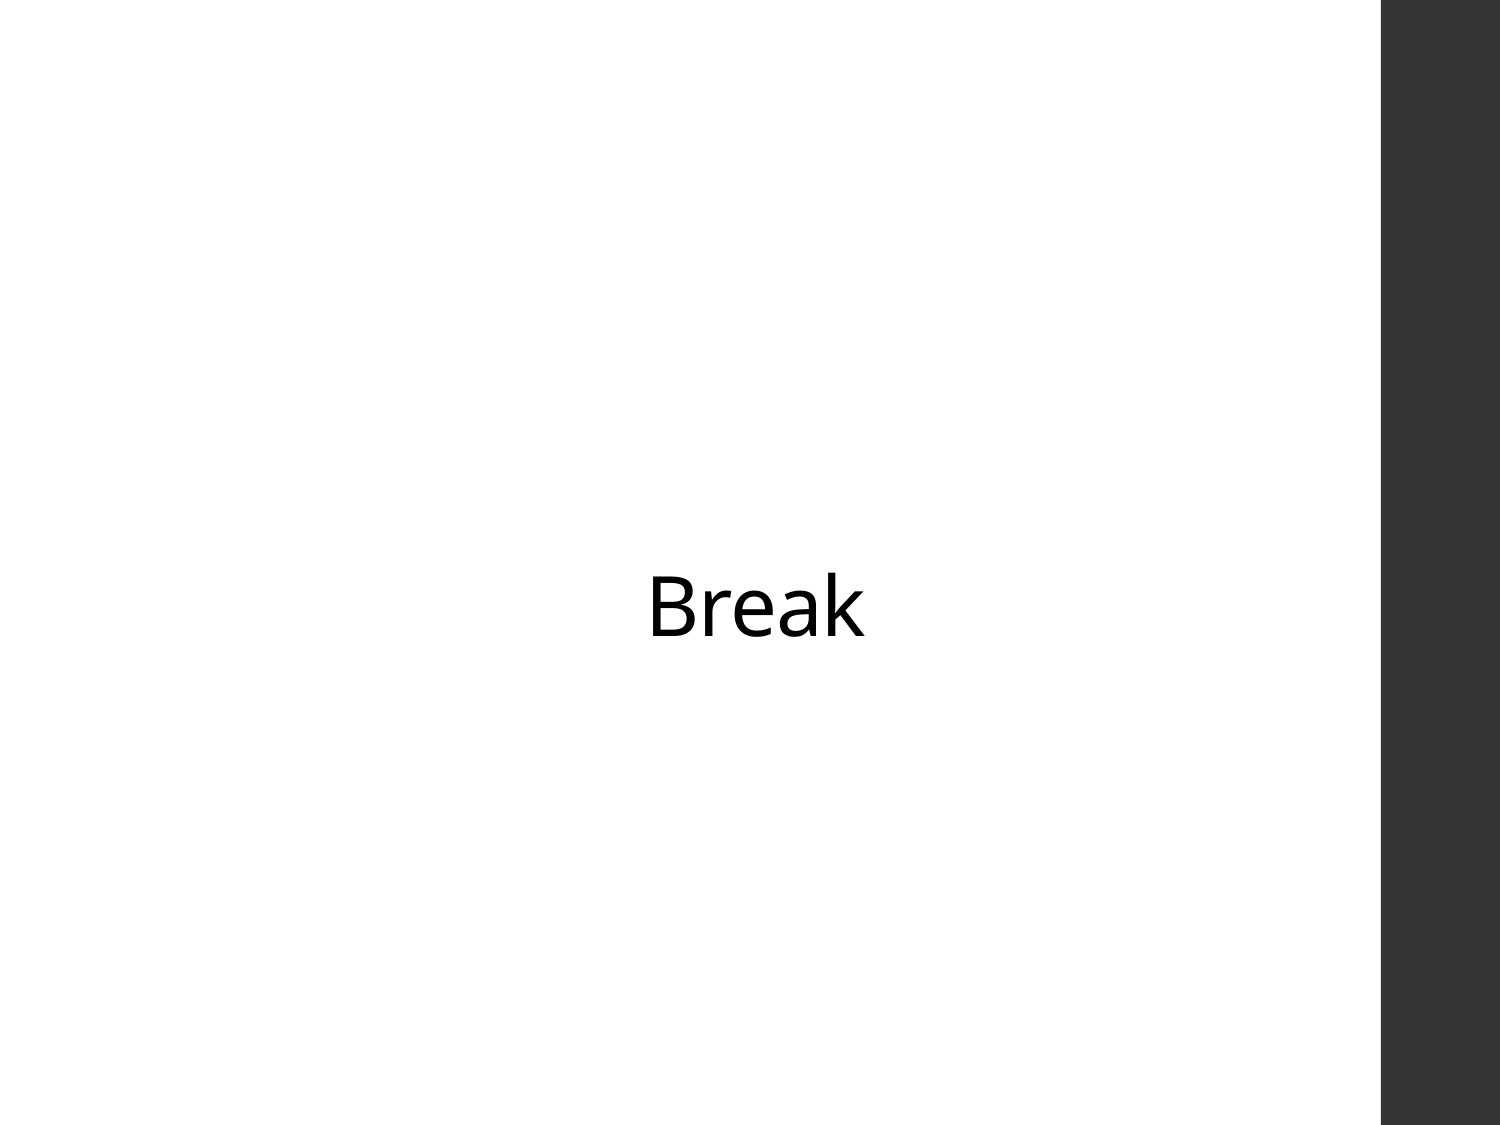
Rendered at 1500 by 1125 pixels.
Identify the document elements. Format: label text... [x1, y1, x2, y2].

title Break [159, 444, 1353, 662]
